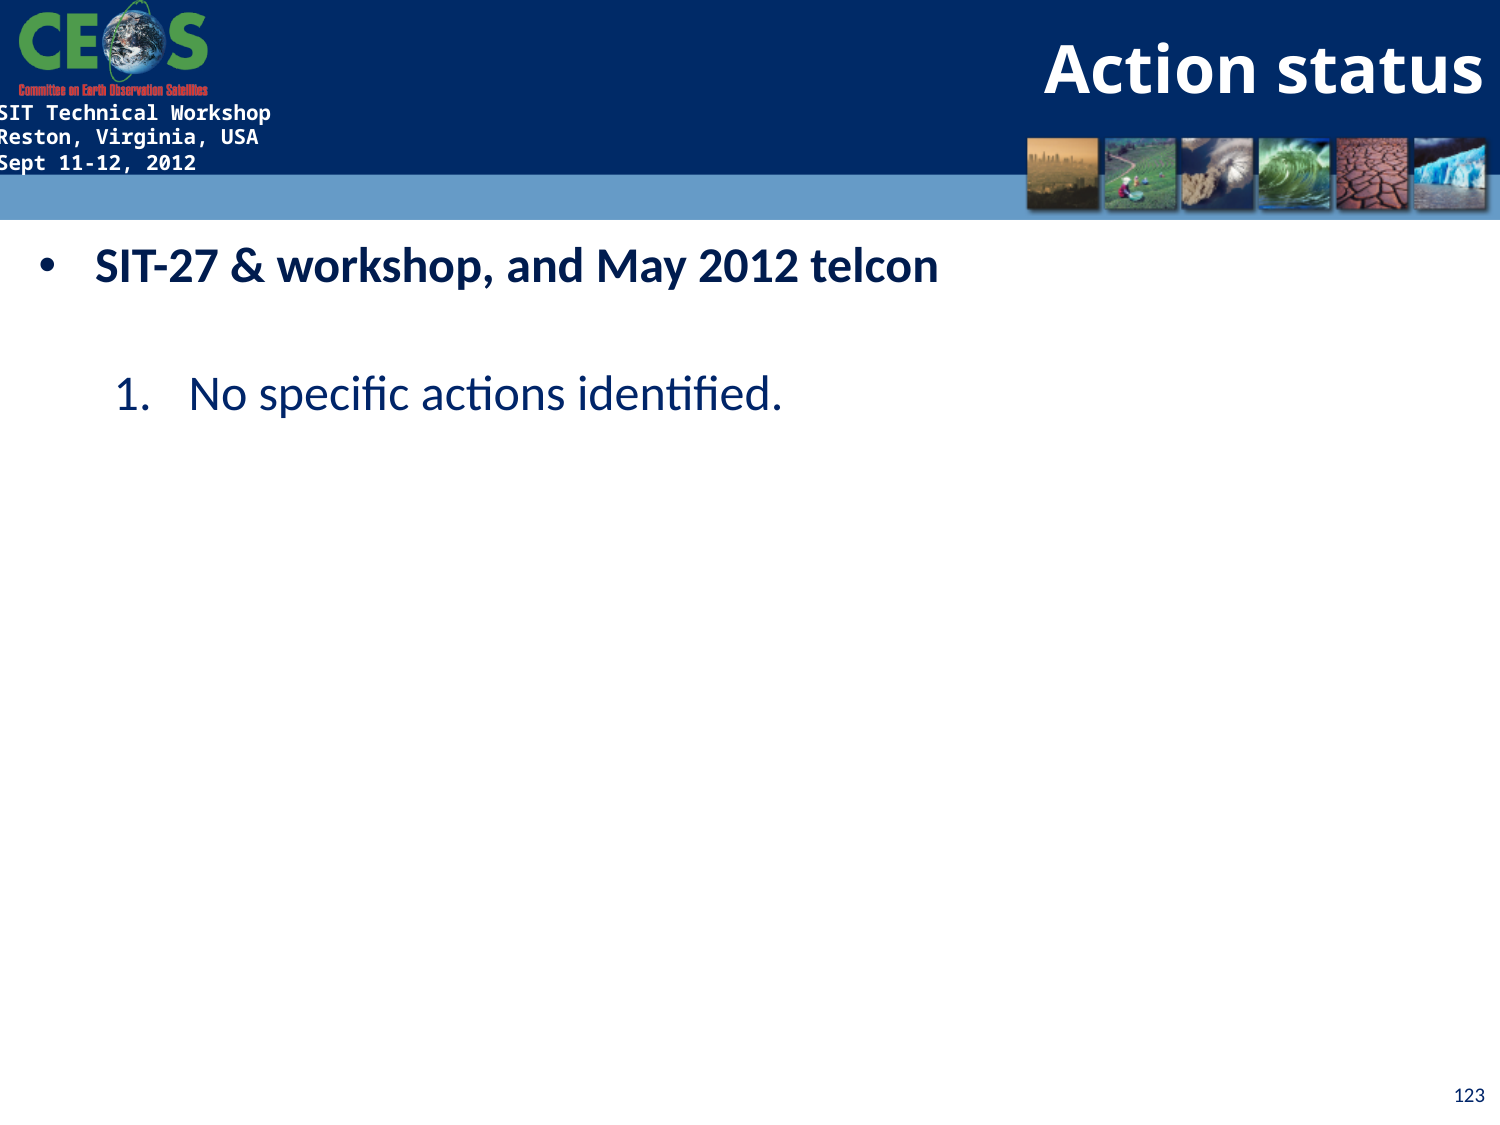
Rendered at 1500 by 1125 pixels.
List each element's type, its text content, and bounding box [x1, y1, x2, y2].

picture [0, 0, 1500, 220]
title Action status [226, 16, 1500, 117]
slide_number 123 [1187, 1073, 1500, 1125]
text_box SIT-27 & workshop, and May 2012 telcon No specific actions identified. [24, 232, 1473, 1074]
